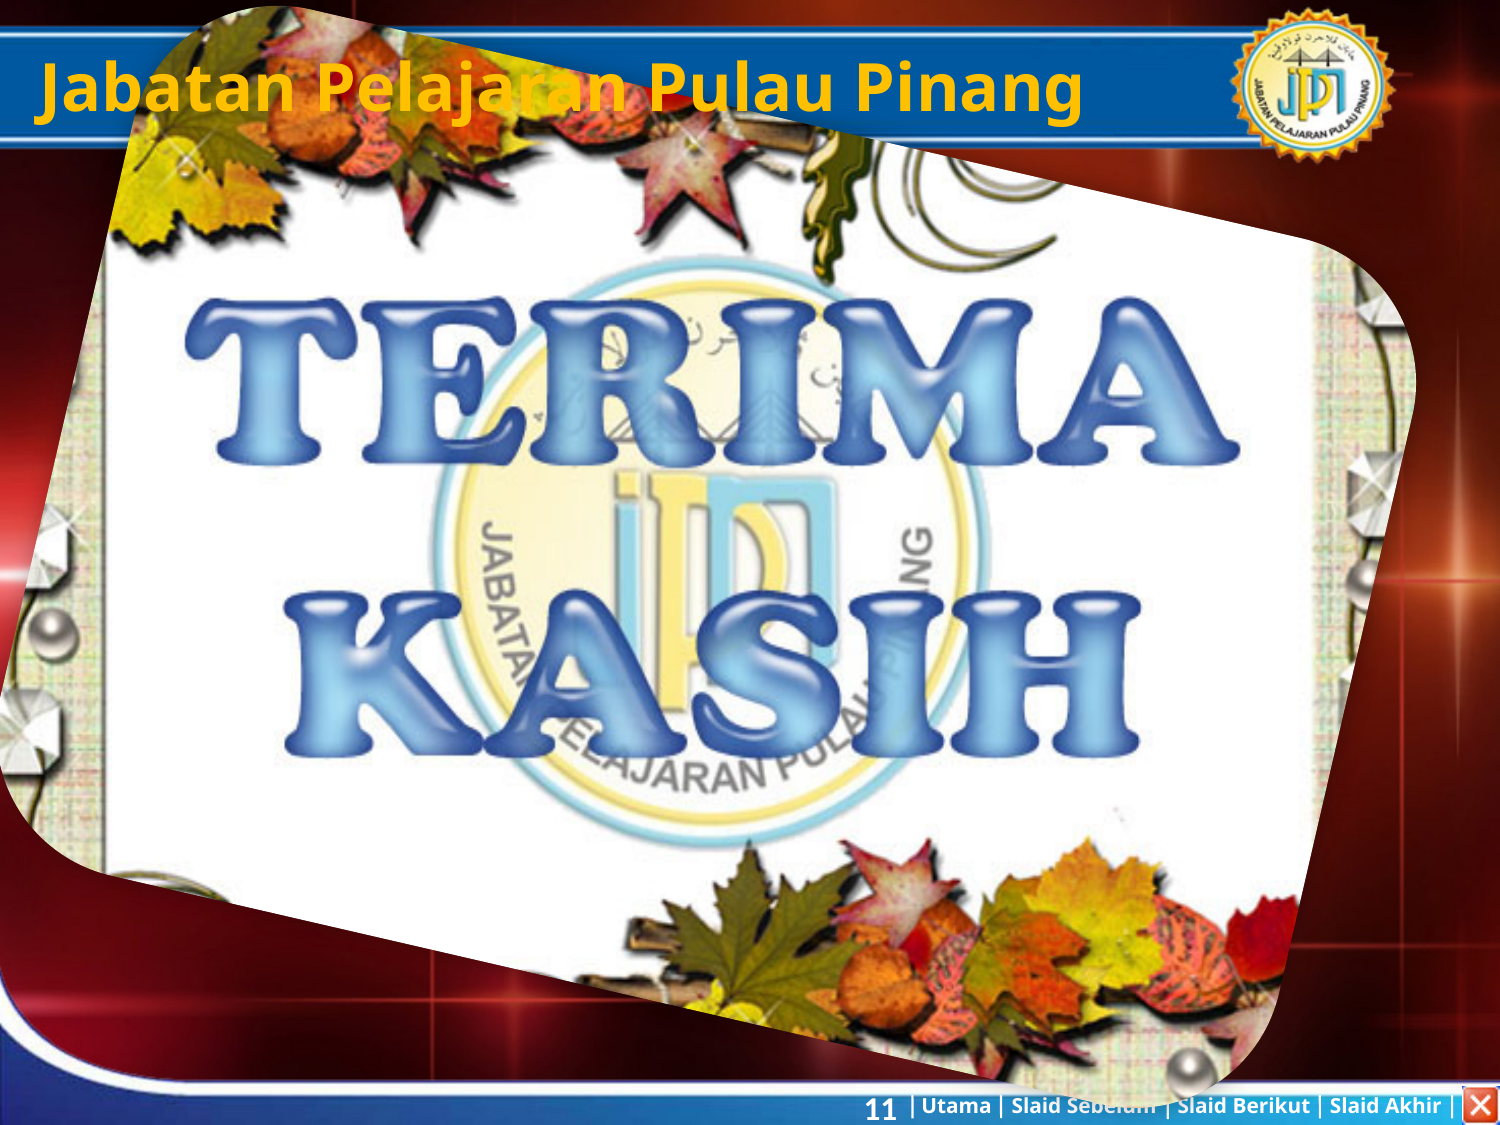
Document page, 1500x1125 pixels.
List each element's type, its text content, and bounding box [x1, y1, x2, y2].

text_box Jabatan Pelajaran Pulau Pinang [24, 37, 1150, 138]
picture [0, 0, 1500, 1125]
